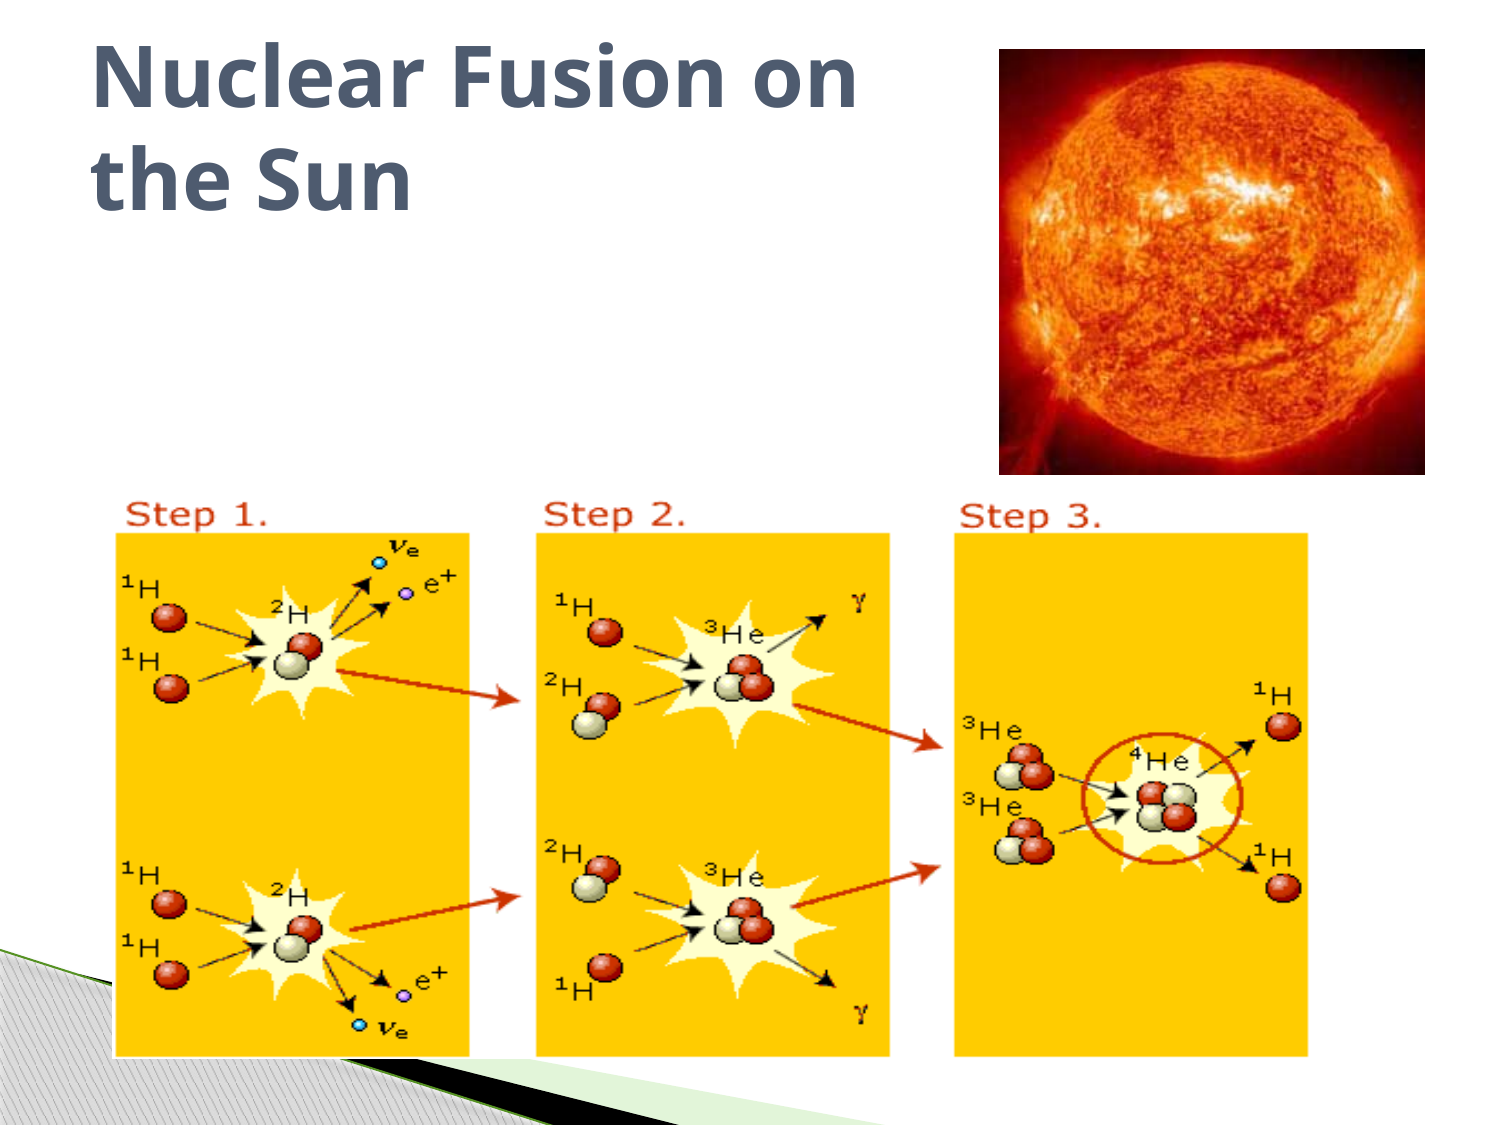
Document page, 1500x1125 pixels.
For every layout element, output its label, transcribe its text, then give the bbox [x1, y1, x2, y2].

picture [999, 49, 1426, 476]
title Nuclear Fusion on the Sun [75, 0, 888, 250]
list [112, 499, 1313, 1059]
